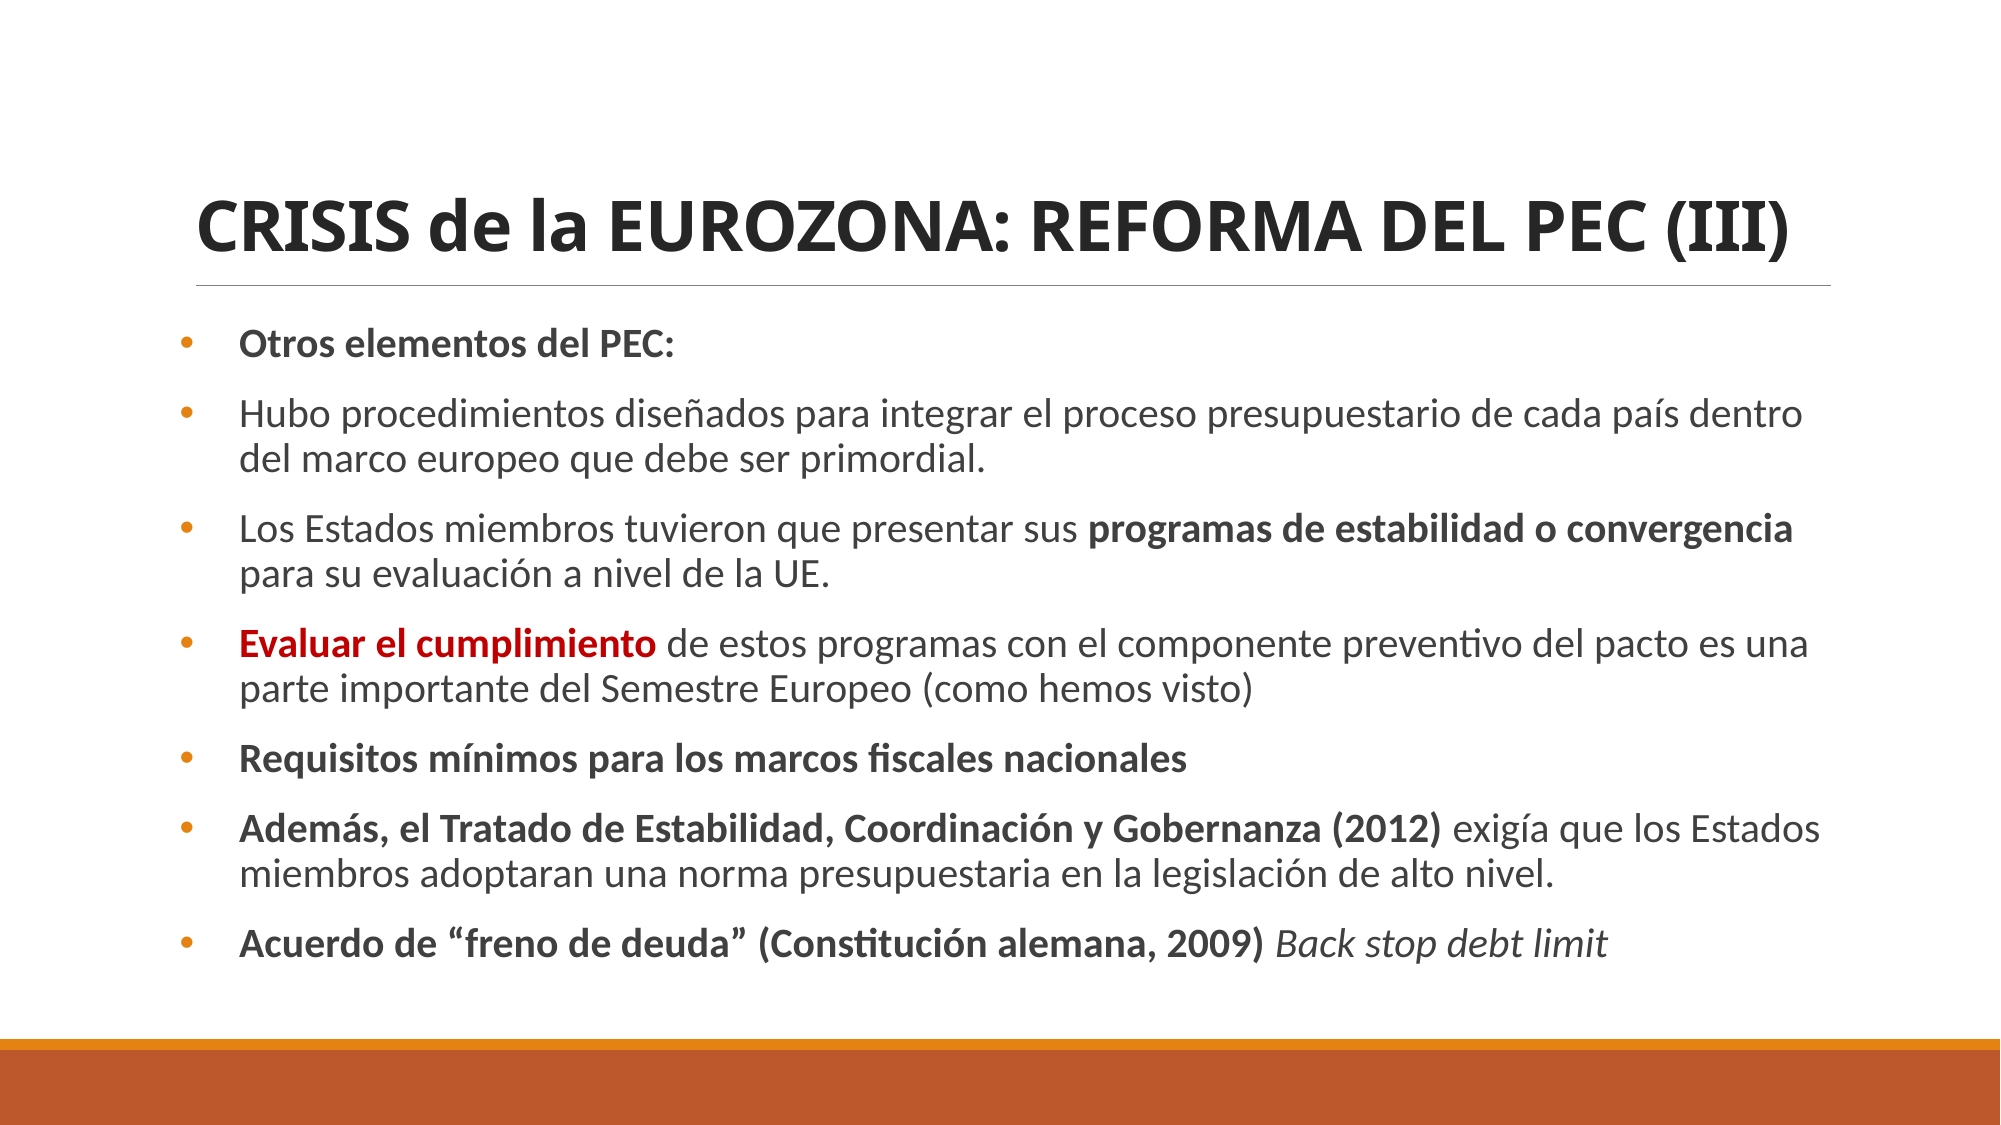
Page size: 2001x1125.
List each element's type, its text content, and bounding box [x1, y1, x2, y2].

list Otros elementos del PEC: Hubo procedimientos diseñados para integrar el proceso presupuestario de cada país dentro del marco europeo que debe ser primordial. Los Estados miembros tuvieron que presentar sus programas de estabilidad o convergencia para su evaluación a nivel de la UE. Evaluar el cumplimiento de estos programas con el componente preventivo del pacto es una parte importante del Semestre Europeo (como hemos visto) Requisitos mínimos para los marcos fiscales nacionales Además, el Tratado de Estabilidad, Coordinación y Gobernanza (2012) exigía que los Estados miembros adoptaran una norma presupuestaria en la legislación de alto nivel. Acuerdo de “freno de deuda” (Constitución alemana, 2009) Back stop debt limit [179, 314, 1830, 1000]
text_box CRISIS de la EUROZONA: REFORMA DEL PEC (III) [180, 157, 1840, 274]
